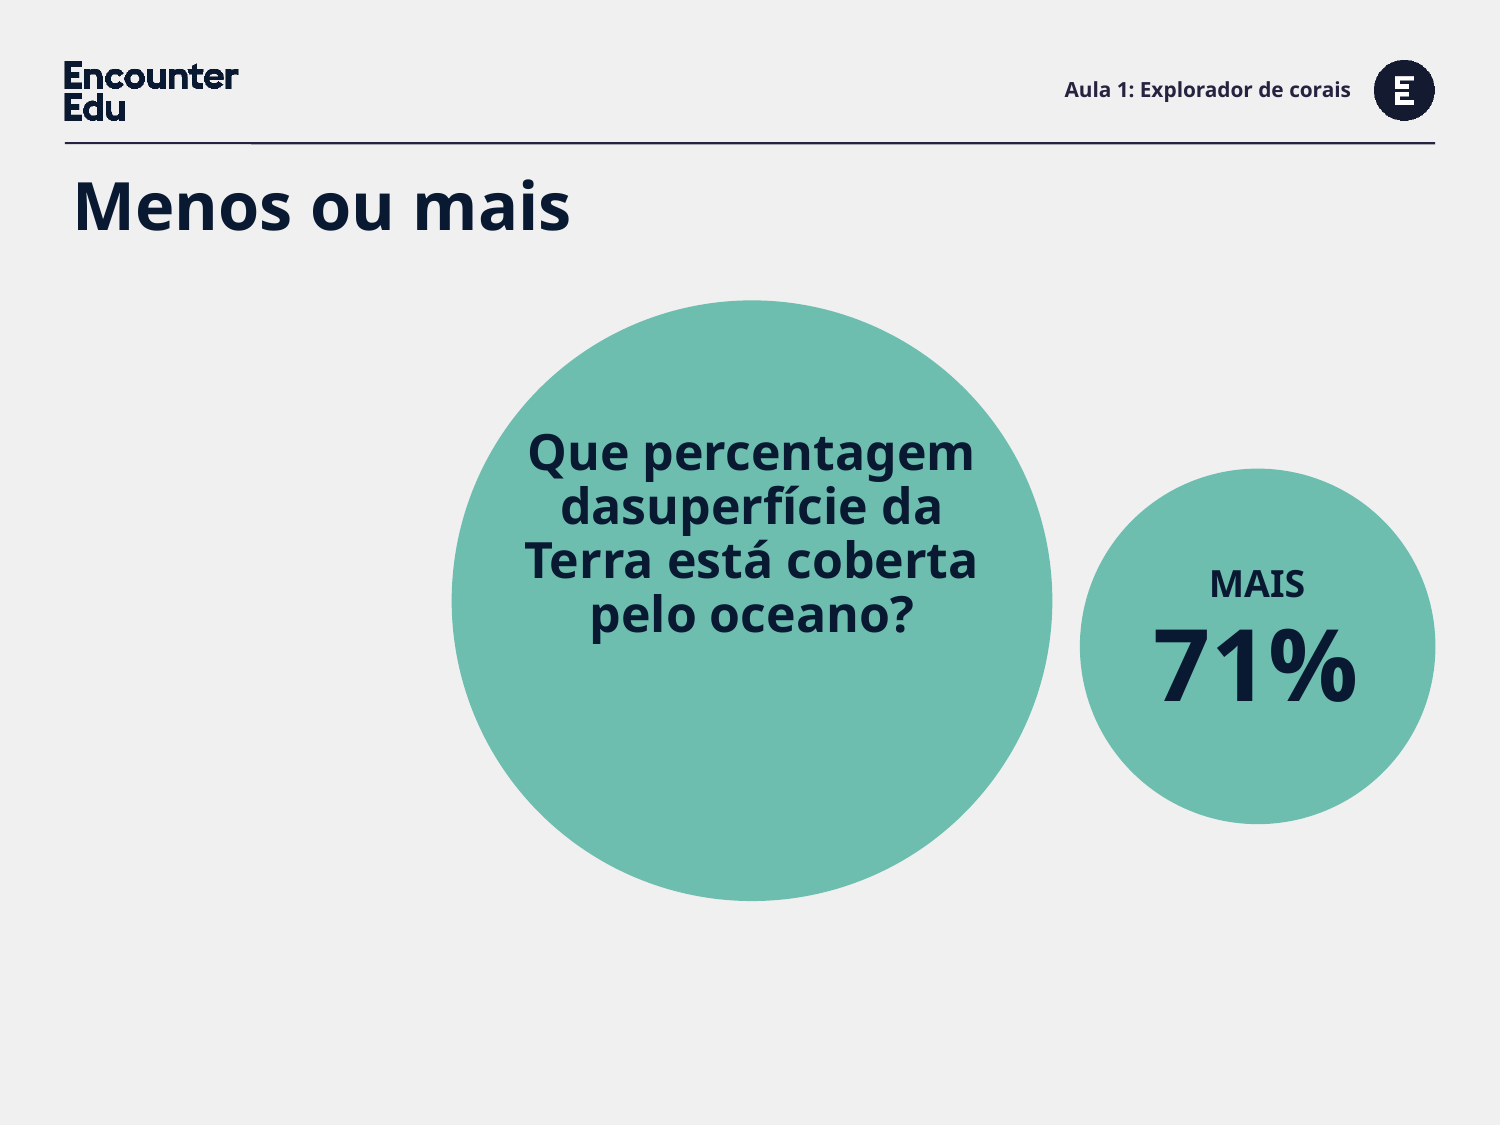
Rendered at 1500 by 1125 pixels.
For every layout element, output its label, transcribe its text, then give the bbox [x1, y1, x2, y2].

list Que percentagem dasuperfície da Terra está coberta pelo oceano? [482, 419, 1021, 602]
picture [1372, 58, 1436, 122]
title Aula 1: Explorador de corais [749, 67, 1359, 114]
text_box Menos ou mais [64, 156, 587, 252]
text_box MAIS [1079, 516, 1435, 655]
picture [60, 59, 243, 122]
list 71% [1097, 655, 1415, 790]
